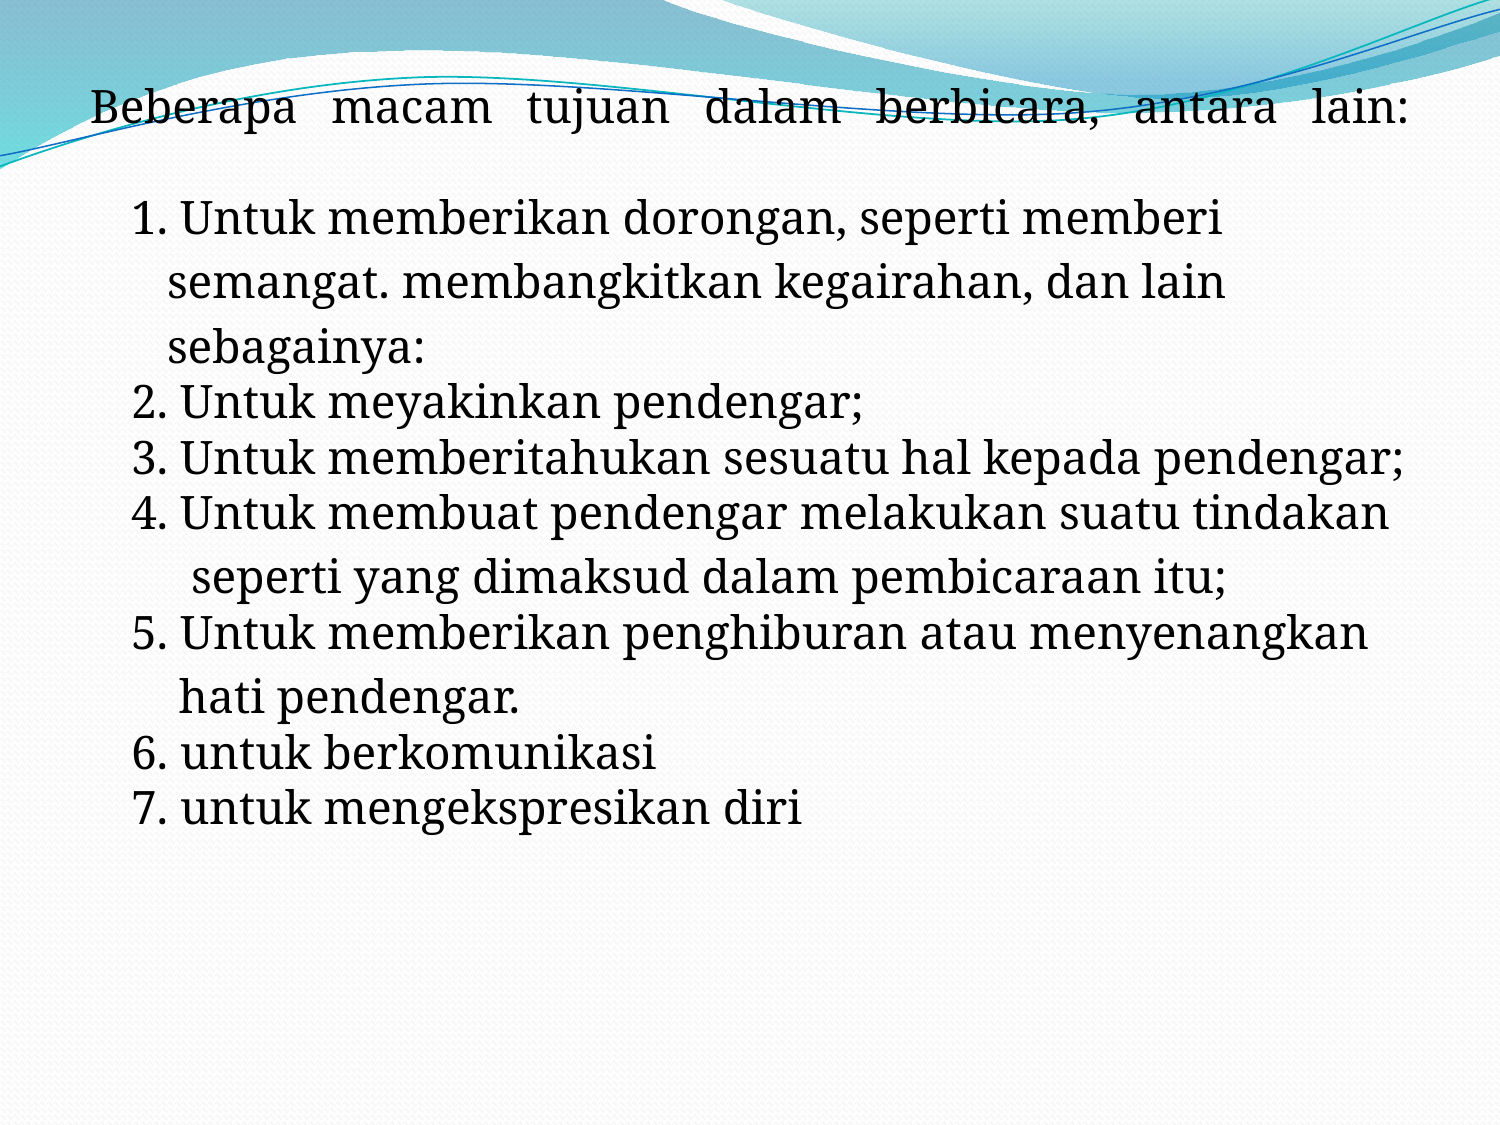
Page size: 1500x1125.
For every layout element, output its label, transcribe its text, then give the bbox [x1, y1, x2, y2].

list Beberapa macam tujuan dalam berbicara, antara lain: 1. Untuk memberikan dorongan, seperti memberi semangat. membangkitkan kegairahan, dan lain sebagainya: 2. Untuk meyakinkan pendengar; 3. Untuk memberitahukan sesuatu hal kepada pendengar; 4. Untuk membuat pendengar melakukan suatu tindakan seperti yang dimaksud dalam pembicaraan itu; 5. Untuk memberikan penghiburan atau menyenangkan hati pendengar. 6. untuk berkomunikasi 7. untuk mengekspresikan diri [75, 70, 1425, 1038]
